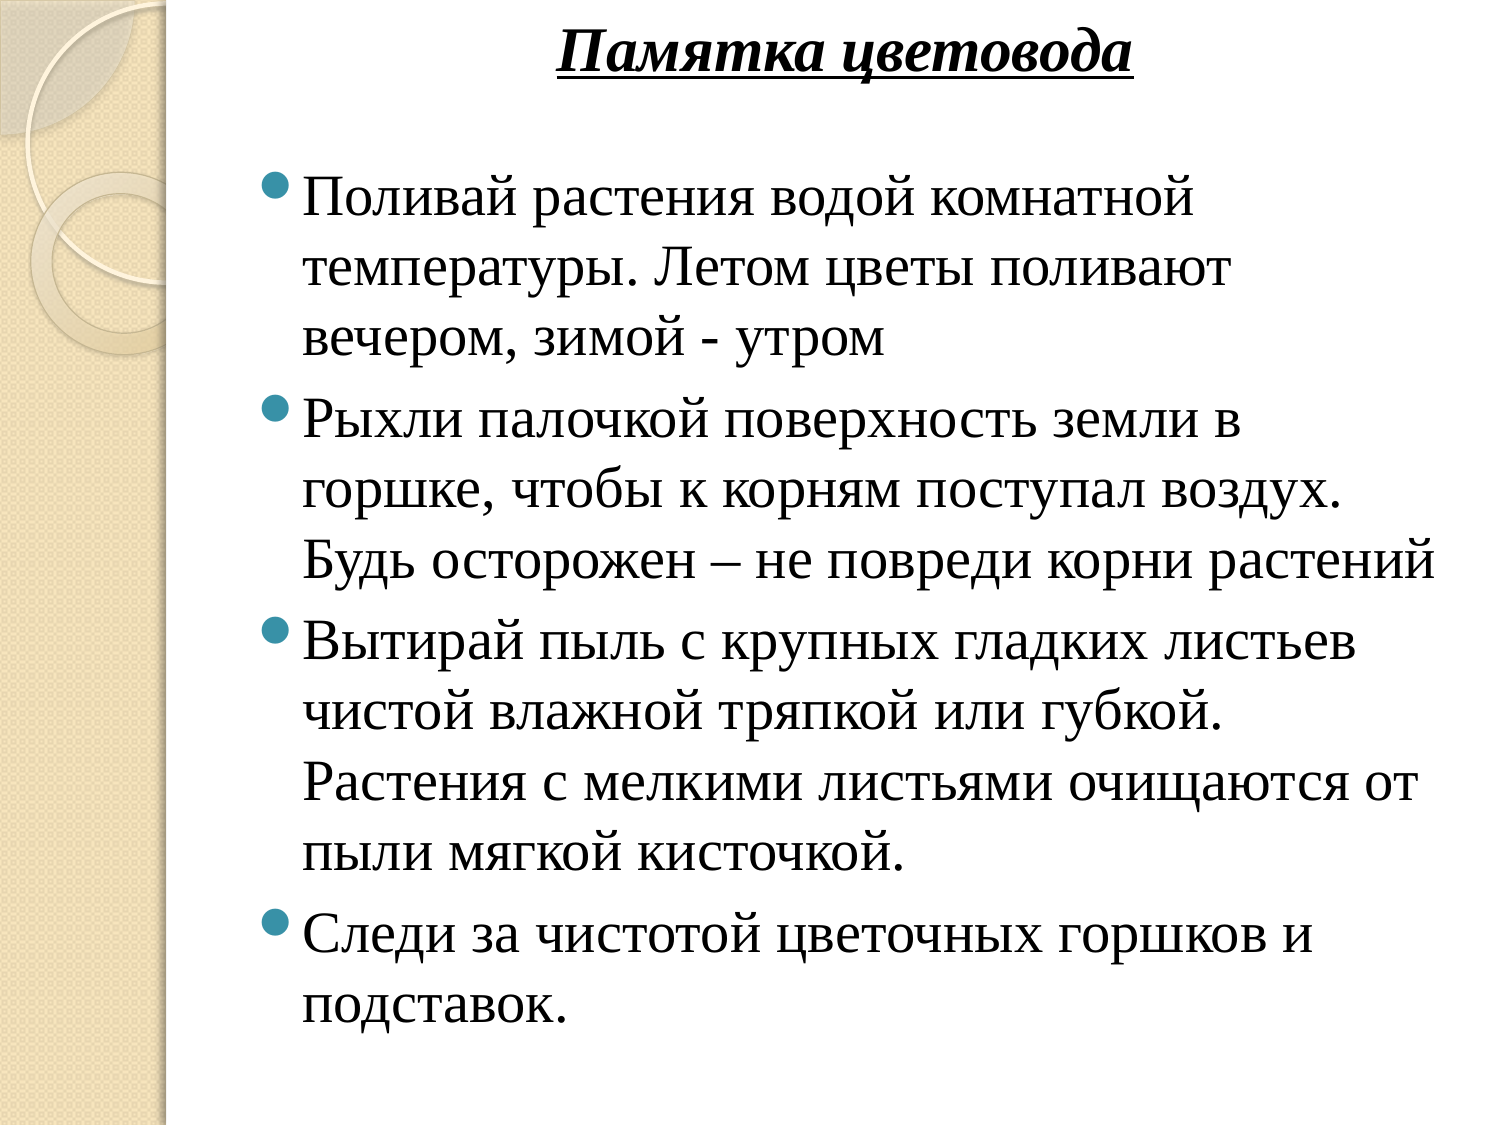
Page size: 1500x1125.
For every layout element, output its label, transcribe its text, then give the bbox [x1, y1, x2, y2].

title Памятка цветовода [230, 0, 1461, 149]
list Поливай растения водой комнатной температуры. Летом цветы поливают вечером, зимой - утром Рыхли палочкой поверхность земли в горшке, чтобы к корням поступал воздух. Будь осторожен – не повреди корни растений Вытирай пыль с крупных гладких листьев чистой влажной тряпкой или губкой. Растения с мелкими листьями очищаются от пыли мягкой кисточкой. Следи за чистотой цветочных горшков и подставок. [230, 149, 1461, 1079]
